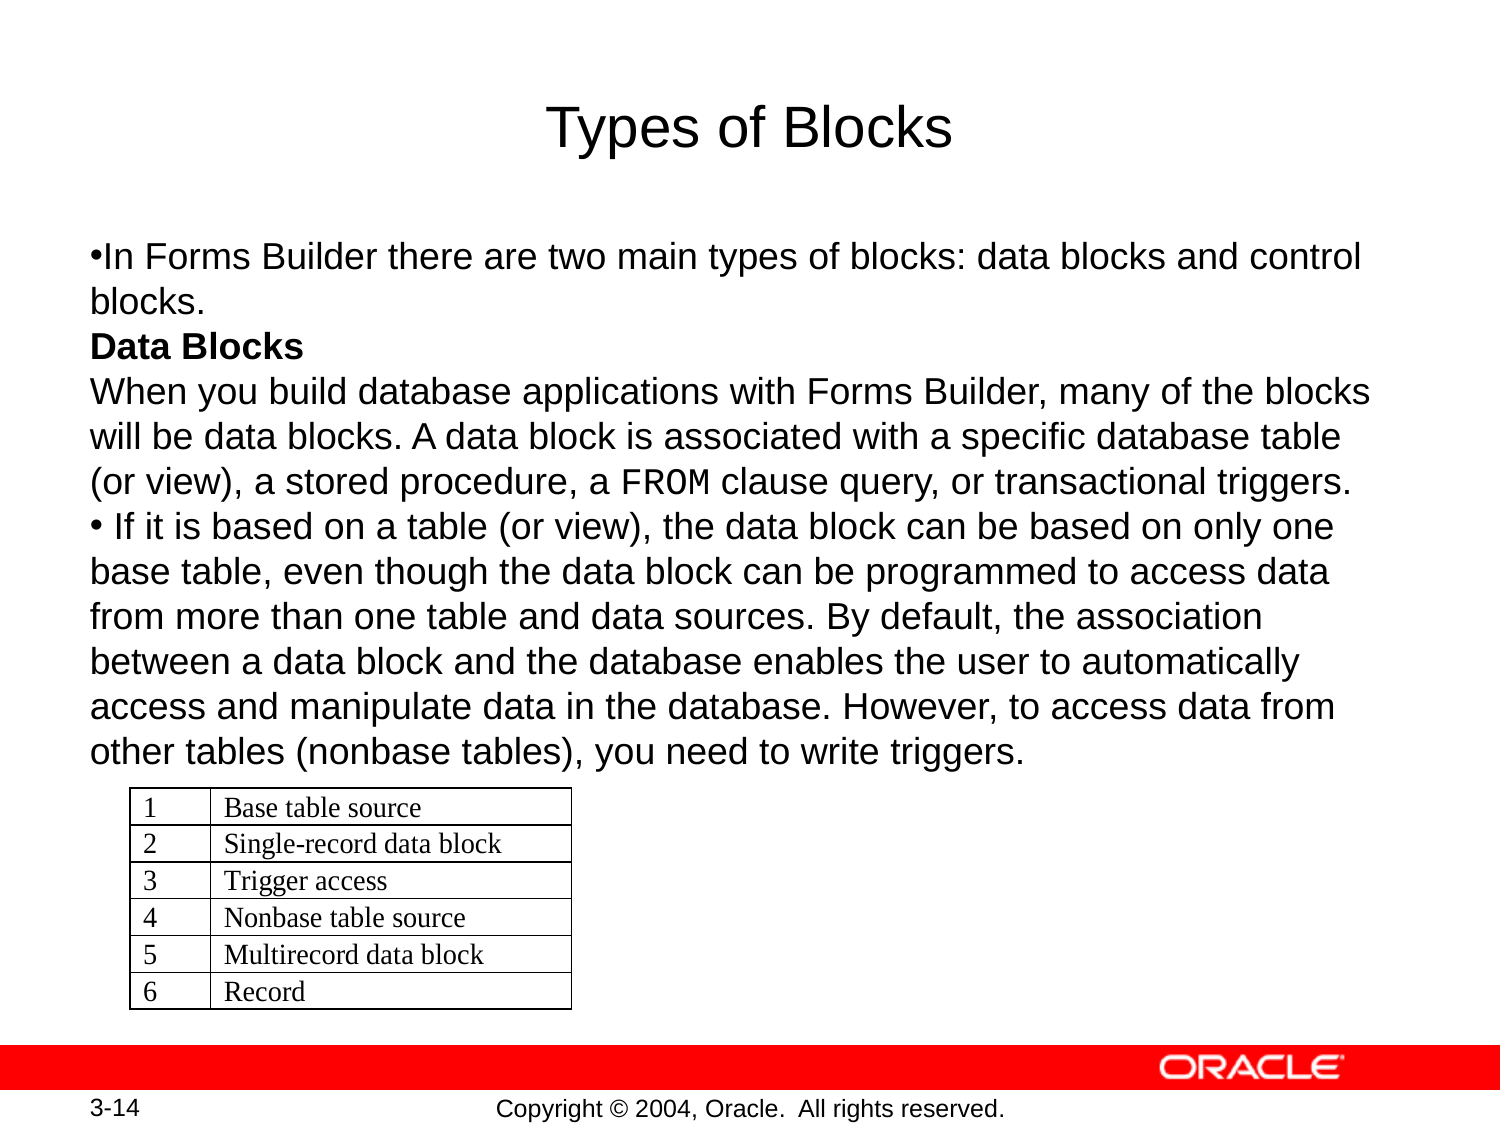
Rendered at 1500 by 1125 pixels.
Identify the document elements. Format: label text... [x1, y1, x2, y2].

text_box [112, 787, 1201, 1081]
text_box In Forms Builder there are two main types of blocks: data blocks and control blocks. Data Blocks When you build database applications with Forms Builder, many of the blocks will be data blocks. A data block is associated with a specific database table (or view), a stored procedure, a FROM clause query, or transactional triggers. If it is based on a table (or view), the data block can be based on only one base table, even though the data block can be programmed to access data from more than one table and data sources. By default, the association between a data block and the database enables the user to automatically access and manipulate data in the database. However, to access data from other tables (nonbase tables), you need to write triggers. [75, 224, 1400, 763]
title Types of Blocks [149, 87, 1351, 224]
